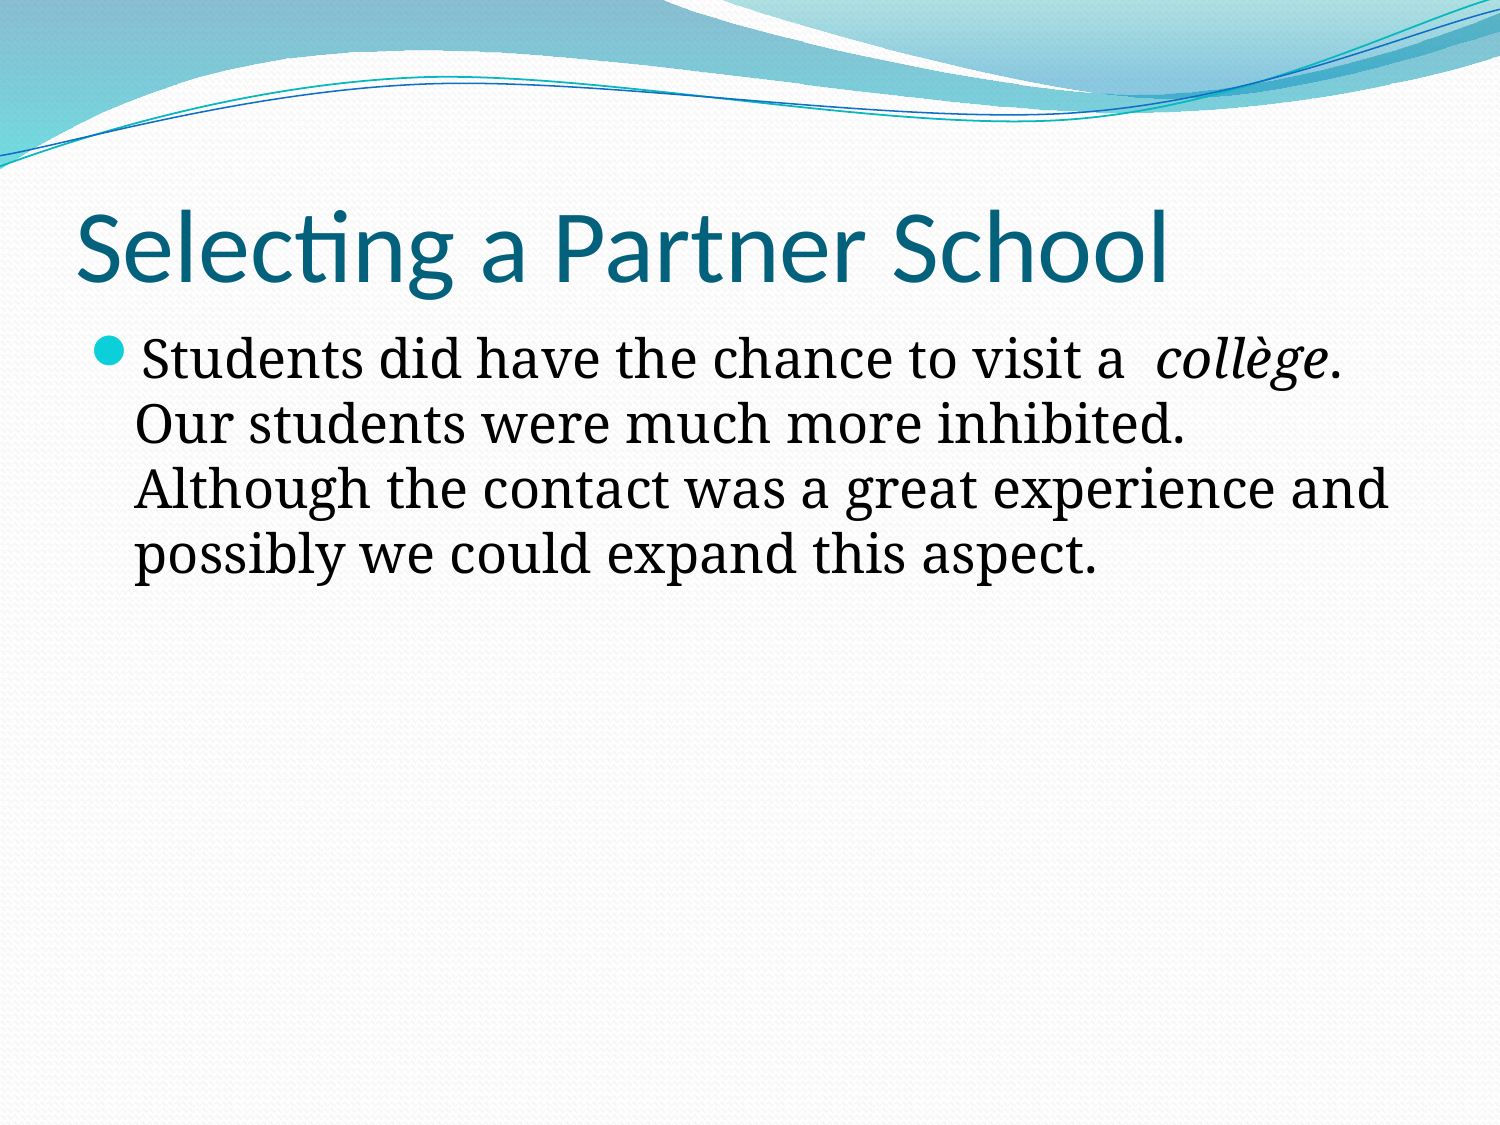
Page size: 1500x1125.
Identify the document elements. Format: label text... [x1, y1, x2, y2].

title Selecting a Partner School [75, 115, 1425, 303]
list Students did have the chance to visit a collège. Our students were much more inhibited. Although the contact was a great experience and possibly we could expand this aspect. [75, 317, 1425, 1038]
